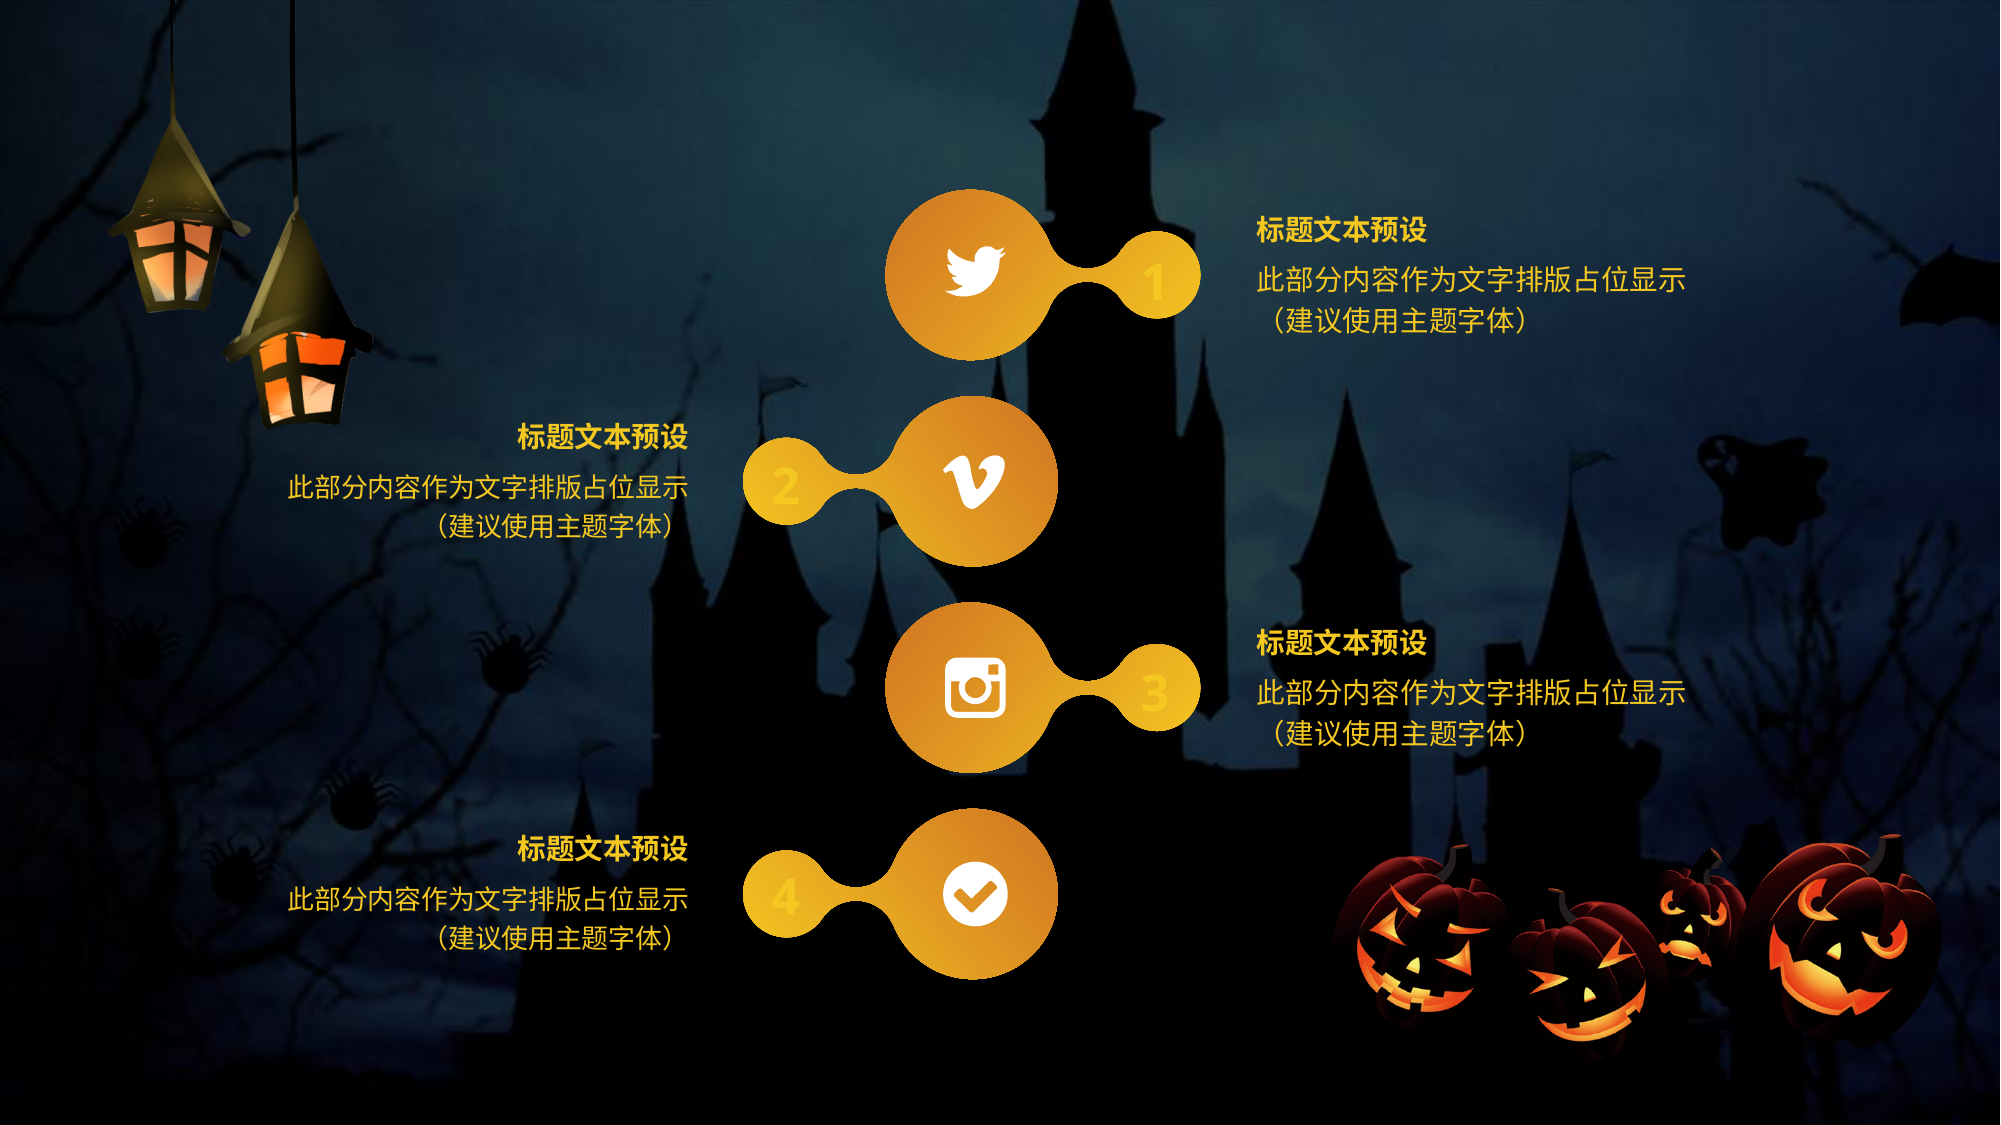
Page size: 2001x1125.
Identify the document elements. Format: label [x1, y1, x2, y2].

text_box [261, 808, 1058, 980]
text_box [885, 189, 1739, 361]
picture [0, 0, 2000, 1125]
text_box [885, 602, 1739, 773]
text_box [261, 396, 1058, 567]
